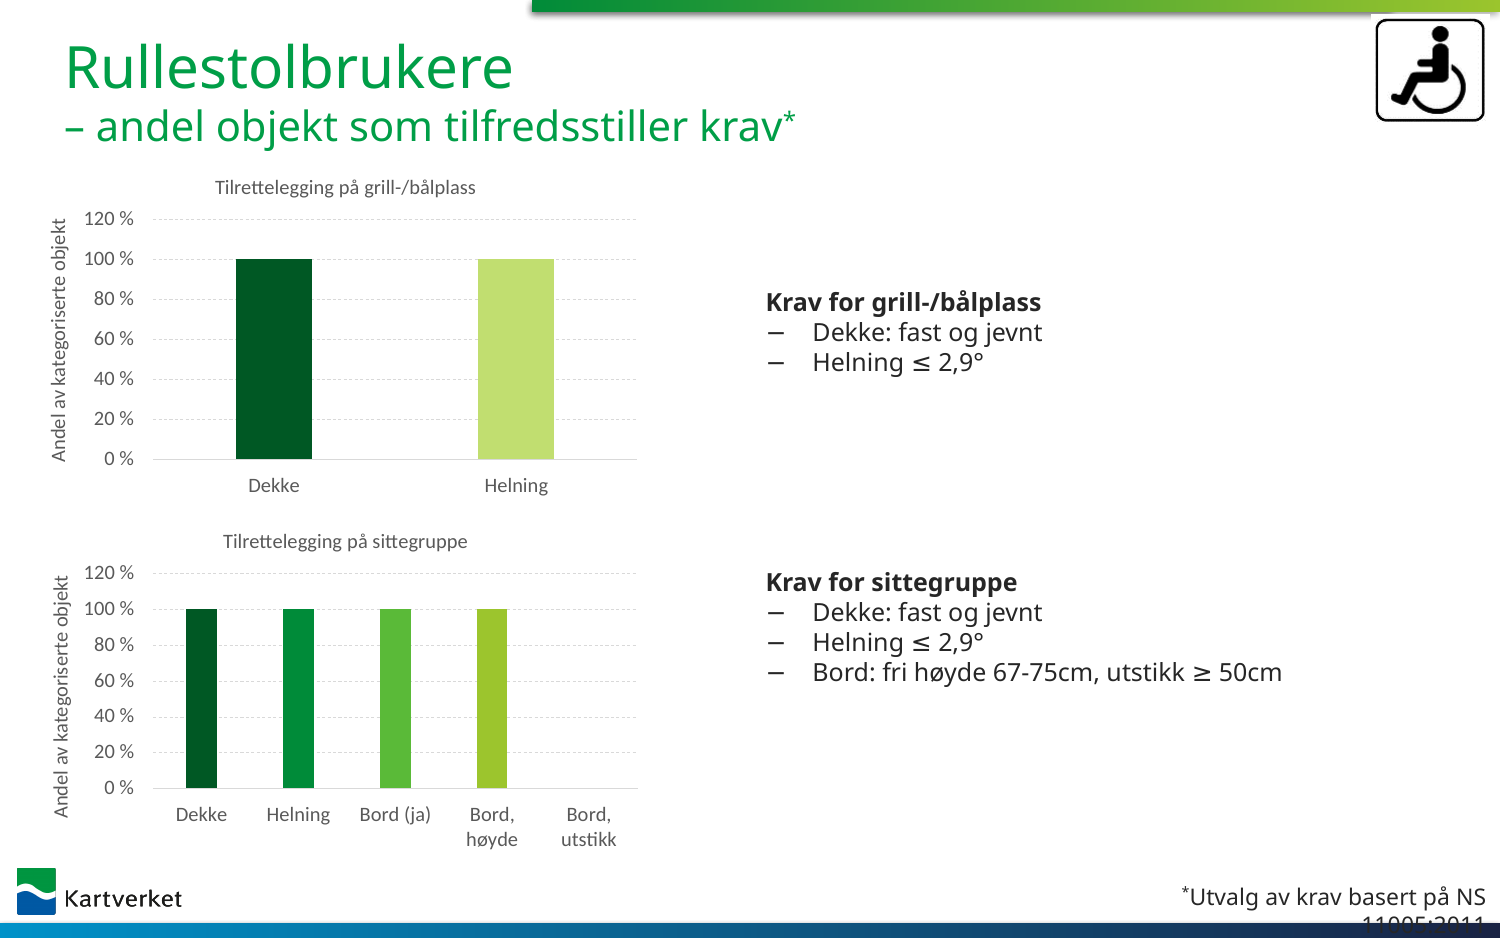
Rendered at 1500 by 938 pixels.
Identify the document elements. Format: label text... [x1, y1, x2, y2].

text_box Krav for grill-/bålplass Dekke: fast og jevnt Helning ≤ 2,9° [750, 279, 1452, 384]
picture [1371, 13, 1491, 127]
text_box Rullestolbrukere – andel objekt som tilfredsstiller krav* [49, 14, 1431, 158]
text_box Krav for sittegruppe Dekke: fast og jevnt Helning ≤ 2,9° Bord: fri høyde 67-75cm, utstikk ≥ 50cm [750, 559, 1500, 694]
text_box *Utvalg av krav basert på NS 11005:2011 [1068, 873, 1500, 938]
picture [41, 166, 650, 505]
picture [41, 520, 650, 859]
